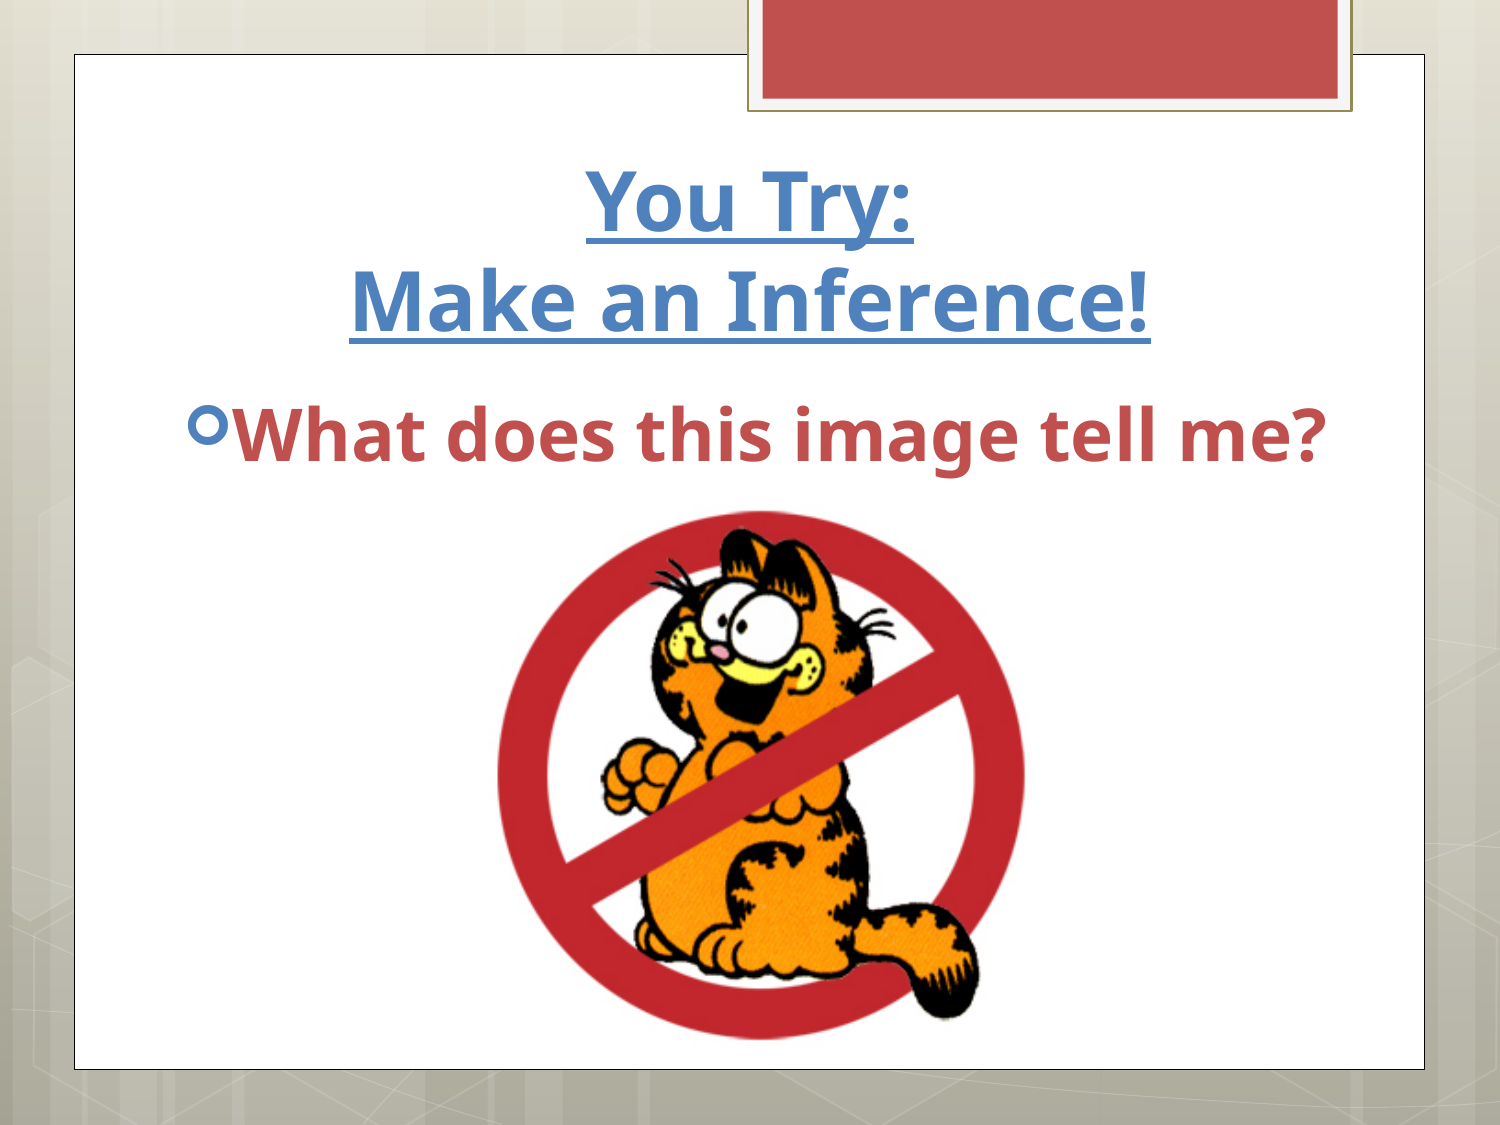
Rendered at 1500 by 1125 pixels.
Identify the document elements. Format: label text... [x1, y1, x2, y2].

picture [487, 504, 1038, 1055]
list What does this image tell me? [75, 381, 1425, 957]
title You Try: Make an Inference! [75, 125, 1425, 357]
